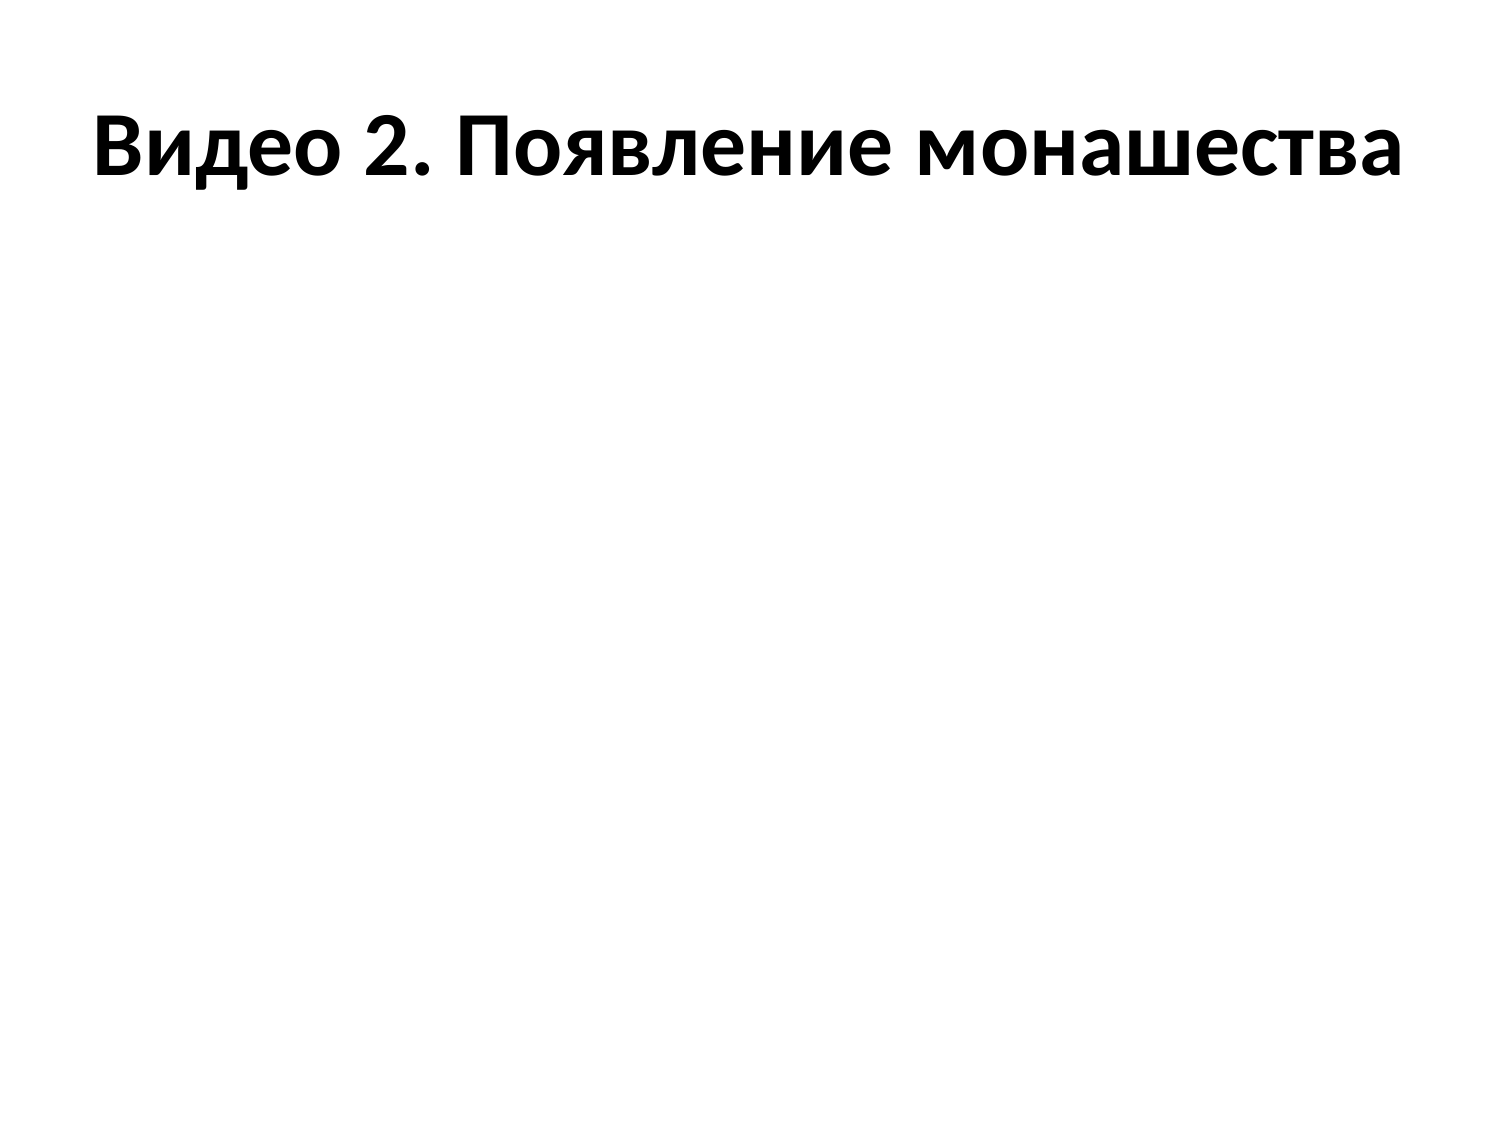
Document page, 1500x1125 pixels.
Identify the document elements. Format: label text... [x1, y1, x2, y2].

title Видео 2. Появление монашества [75, 45, 1425, 233]
